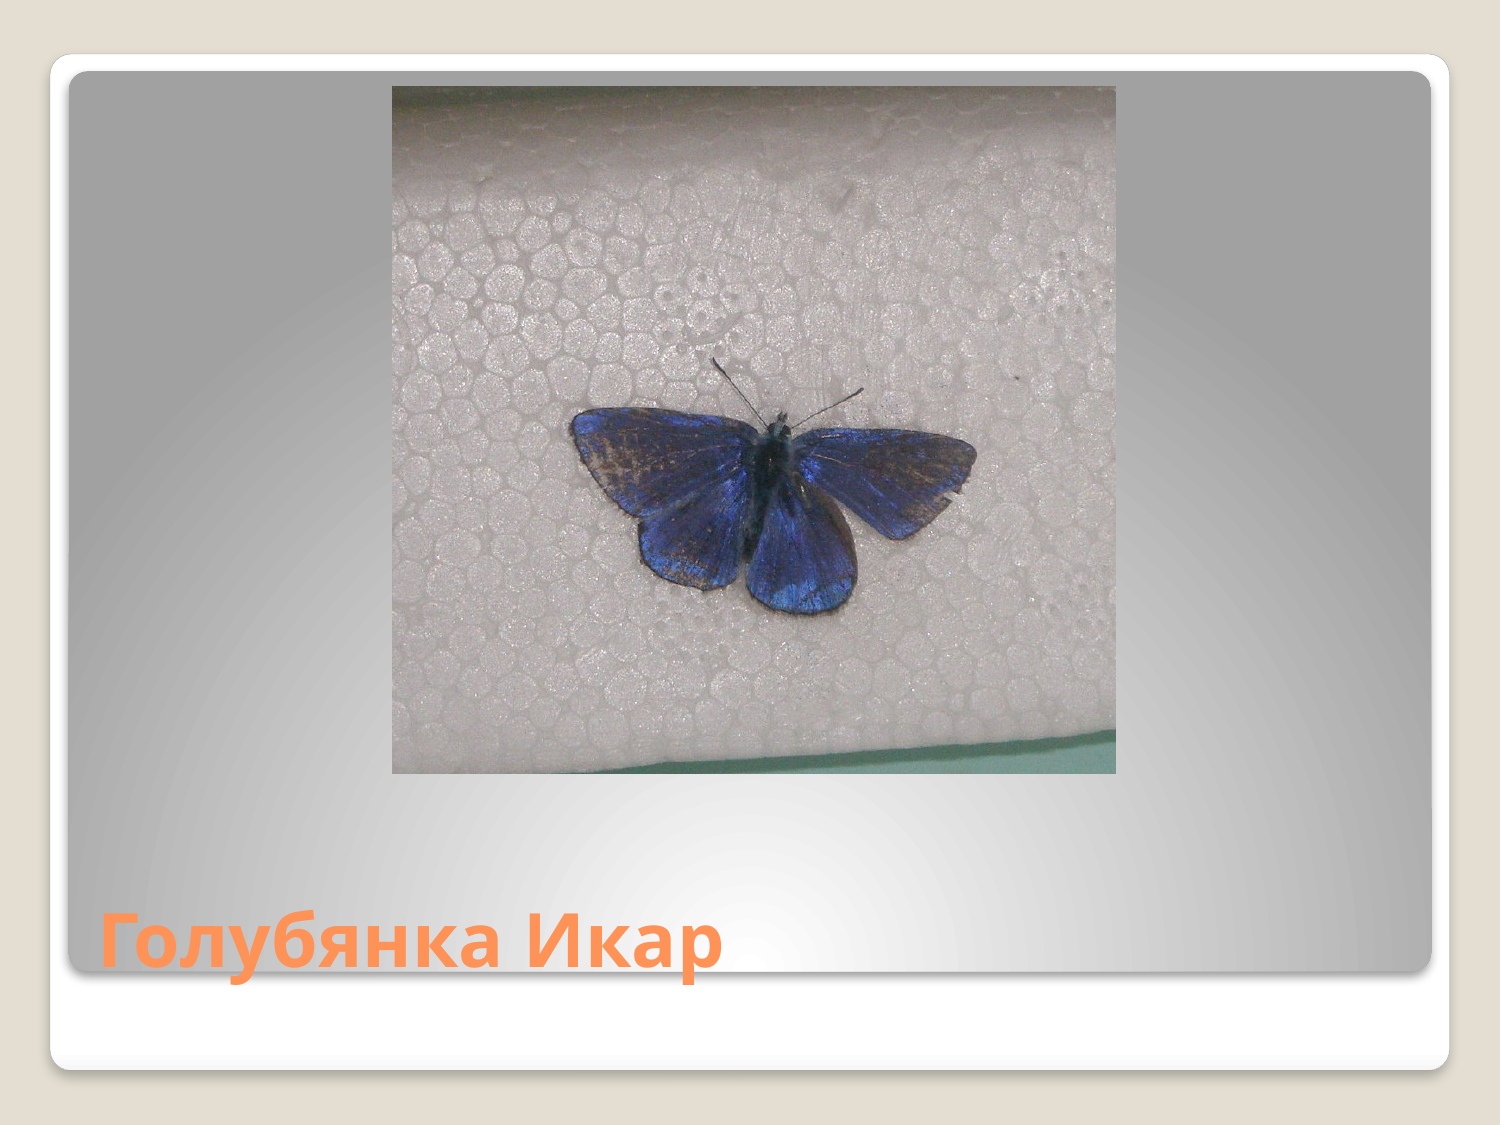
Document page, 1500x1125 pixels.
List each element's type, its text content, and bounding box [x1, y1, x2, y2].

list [391, 86, 1116, 775]
title Голубянка Икар [82, 817, 1425, 990]
